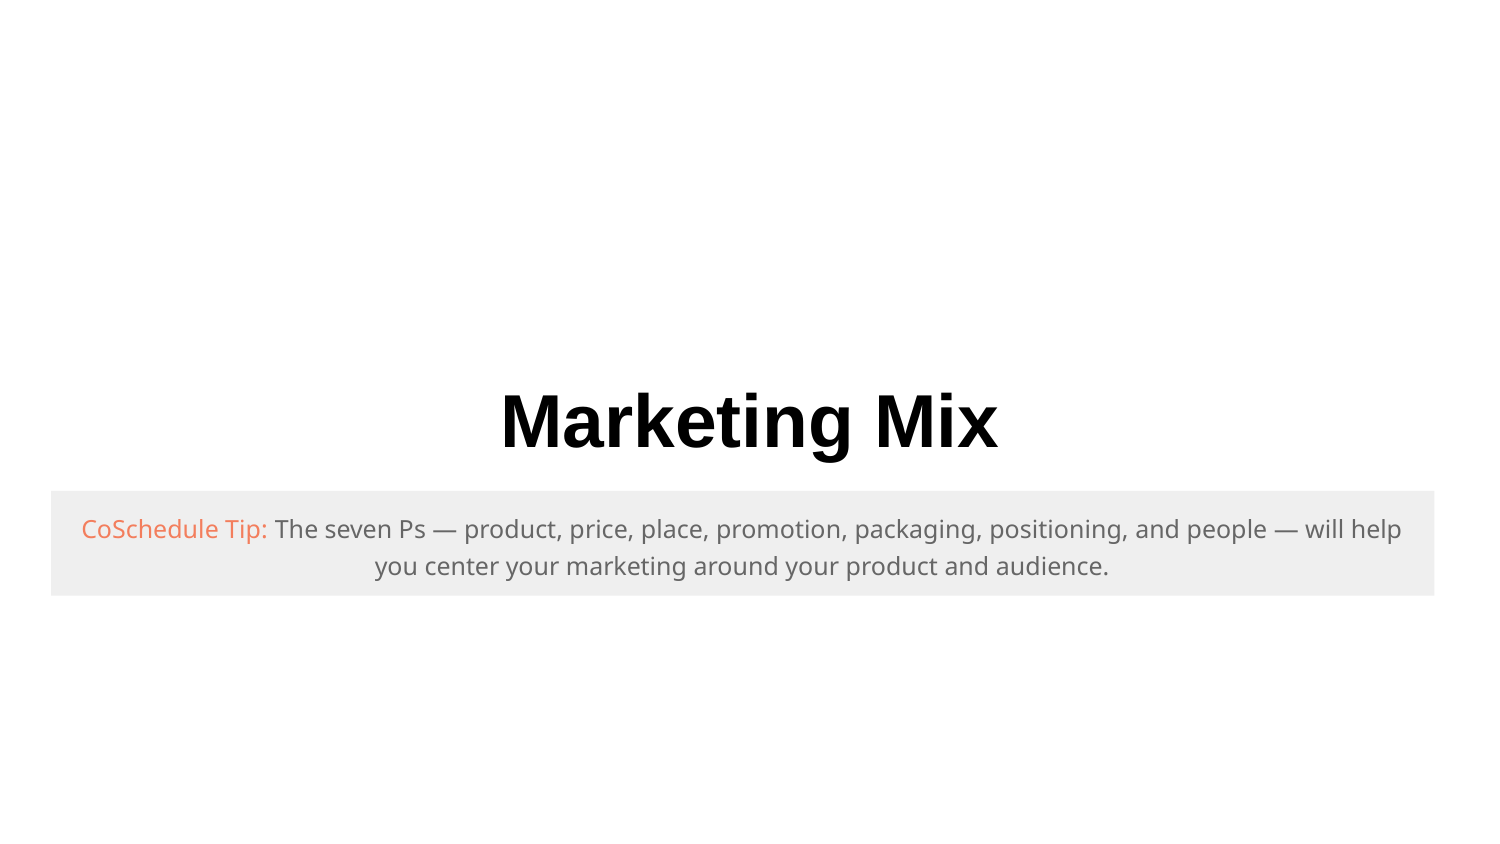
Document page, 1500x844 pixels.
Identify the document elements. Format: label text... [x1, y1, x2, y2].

title Marketing Mix [51, 352, 1449, 491]
text_box CoSchedule Tip: The seven Ps — product, price, place, promotion, packaging, positioning, and people — will help you center your marketing around your product and audience. [51, 490, 1435, 596]
